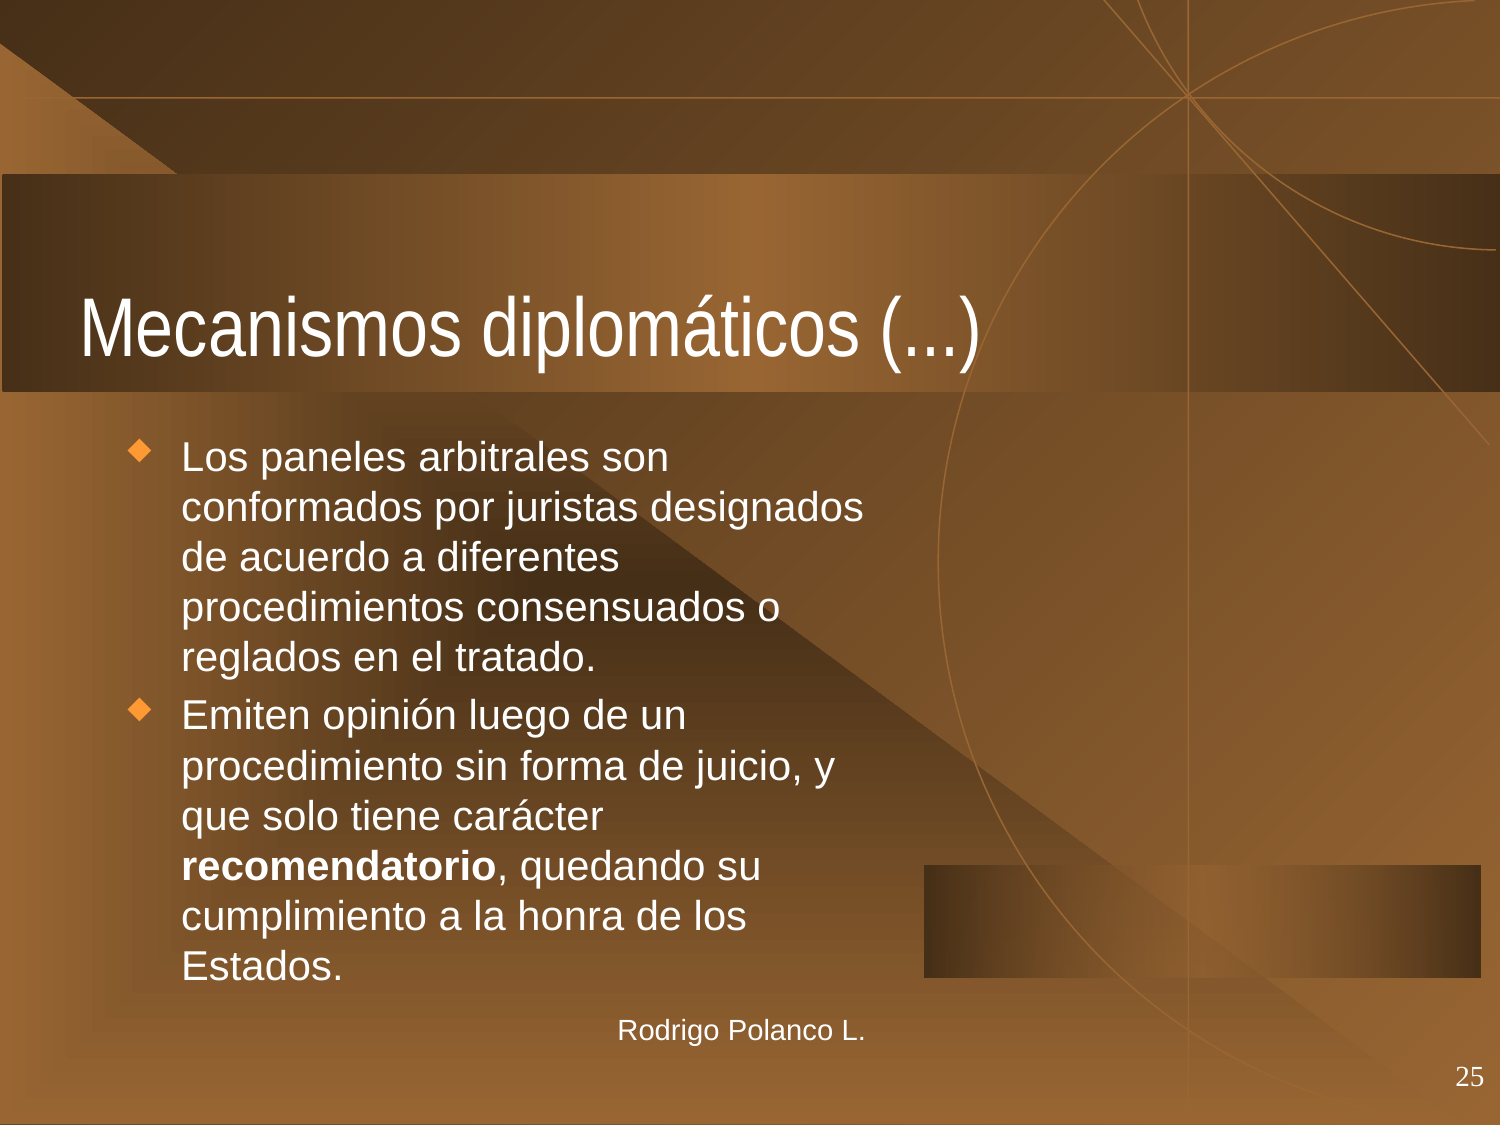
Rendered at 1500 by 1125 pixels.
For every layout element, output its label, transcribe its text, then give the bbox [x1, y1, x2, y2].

list Los paneles arbitrales son conformados por juristas designados de acuerdo a diferentes procedimientos consensuados o reglados en el tratado. Emiten opinión luego de un procedimiento sin forma de juicio, y que solo tiene carácter recomendatorio, quedando su cumplimiento a la honra de los Estados. [109, 422, 922, 984]
title Mecanismos diplomáticos (...) [63, 177, 1446, 382]
slide_number 25 [1187, 1049, 1500, 1125]
footer Rodrigo Polanco L. [421, 1003, 1063, 1083]
